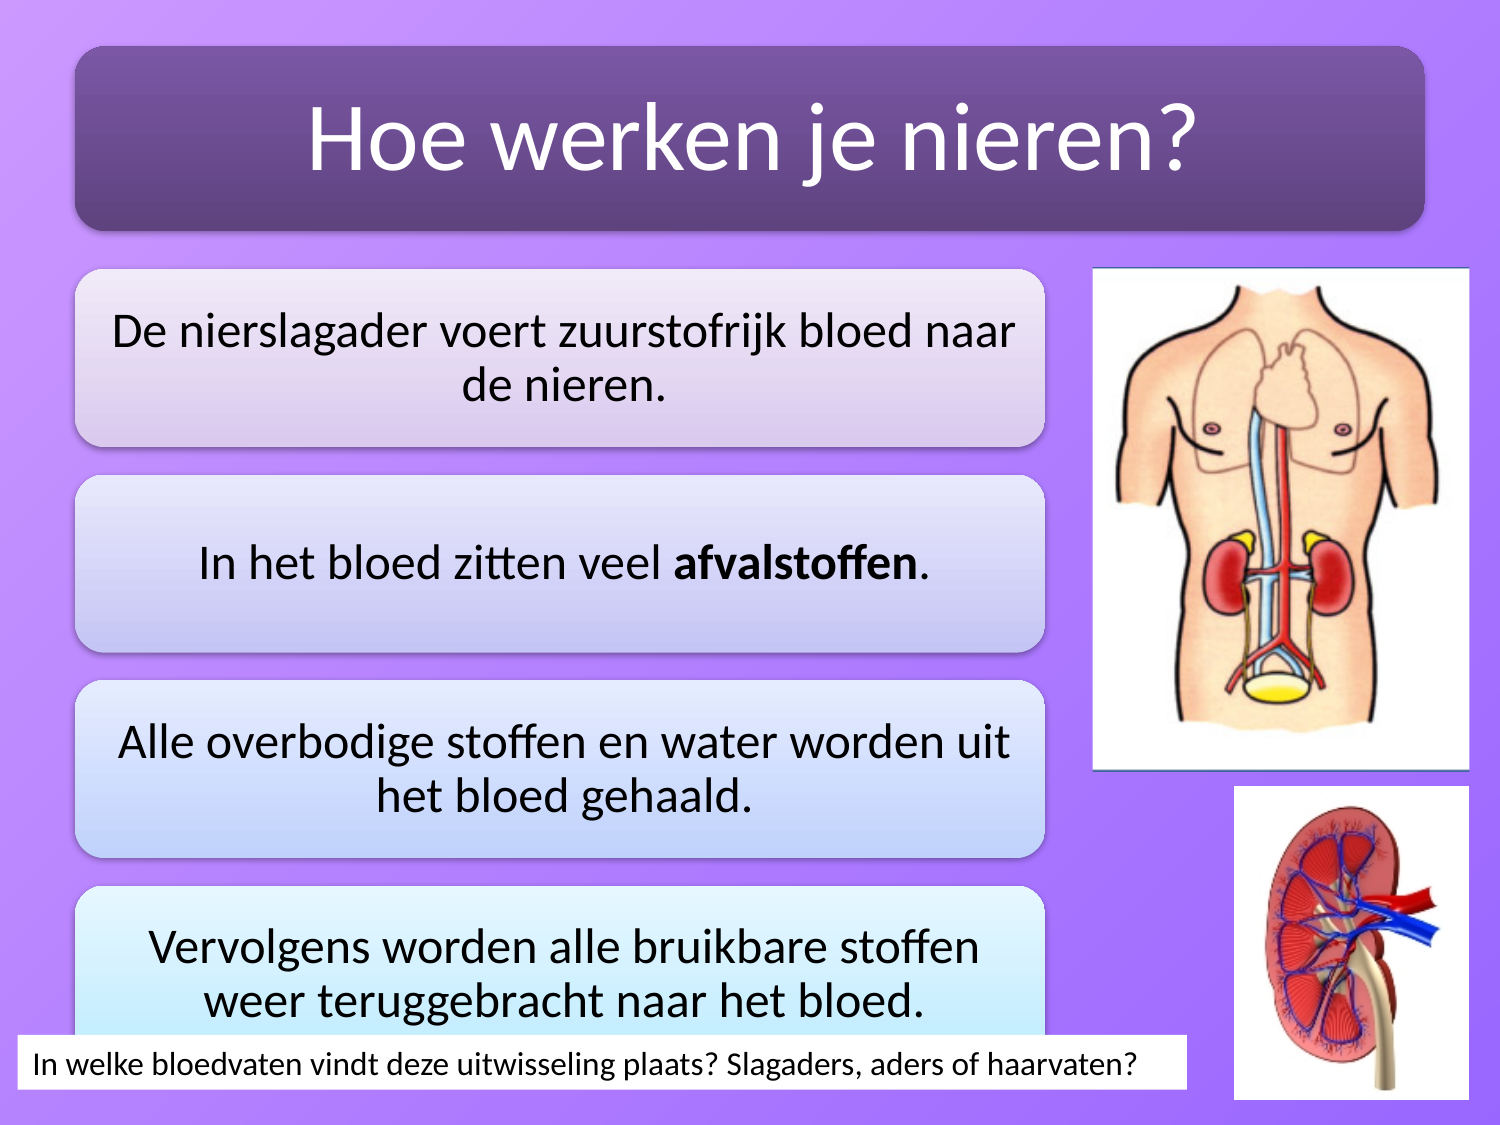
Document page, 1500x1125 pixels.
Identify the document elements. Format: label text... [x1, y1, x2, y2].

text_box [74, 44, 1426, 233]
picture [1234, 786, 1469, 1100]
picture [1092, 266, 1470, 772]
text_box In welke bloedvaten vindt deze uitwisseling plaats? Slagaders, aders of haarvaten? [17, 1034, 1187, 1090]
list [74, 262, 1046, 1071]
